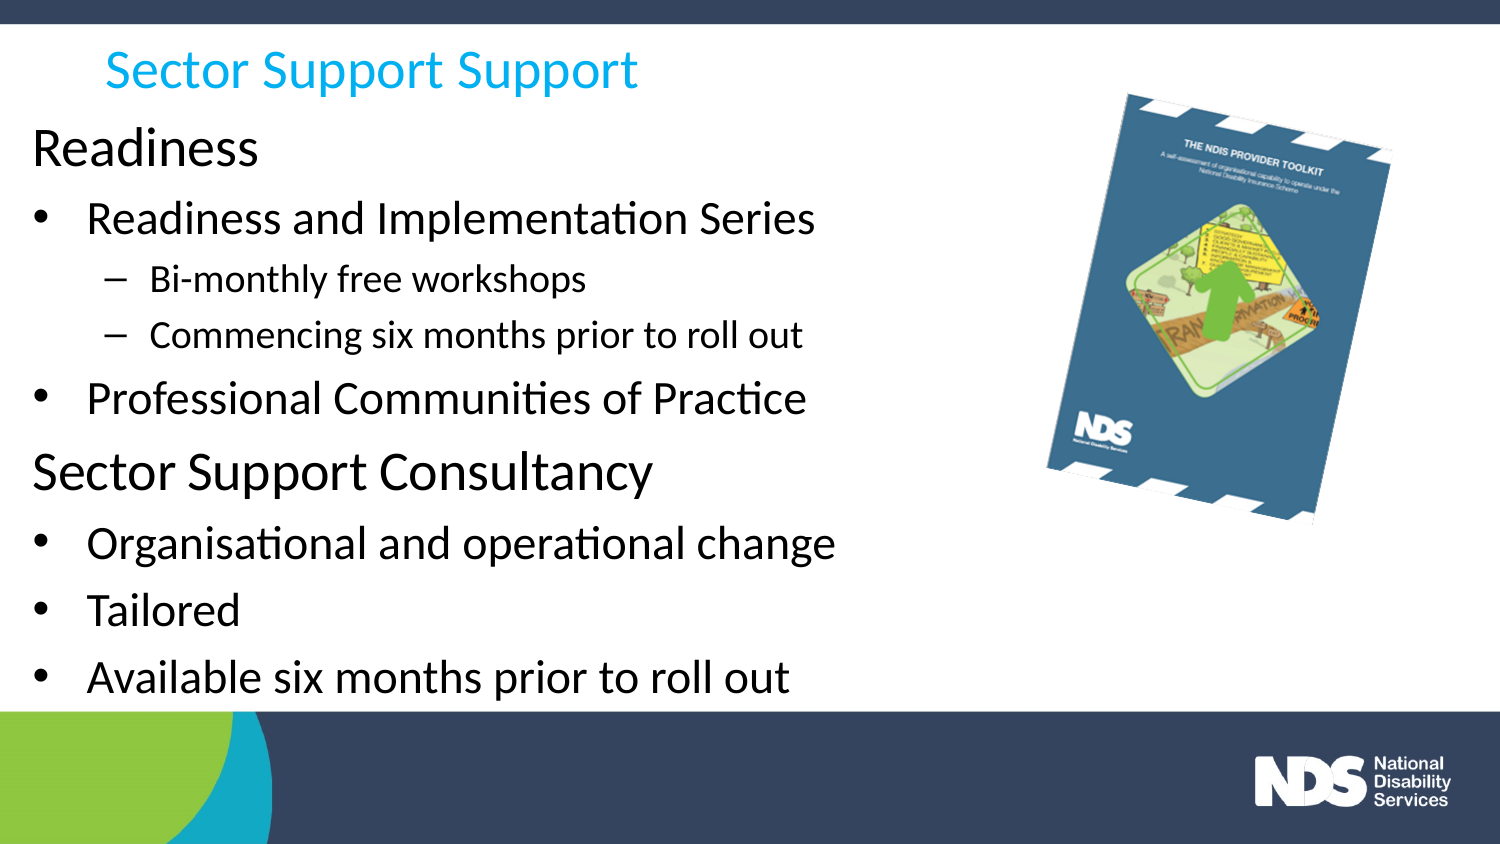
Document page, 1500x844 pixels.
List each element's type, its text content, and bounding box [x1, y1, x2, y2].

title Sector Support Support [53, 1, 693, 102]
picture [0, 0, 1500, 844]
list Readiness Readiness and Implementation Series Bi-monthly free workshops Commencing six months prior to roll out Professional Communities of Practice Sector Support Consultancy Organisational and operational change Tailored Available six months prior to roll out [17, 102, 1368, 712]
